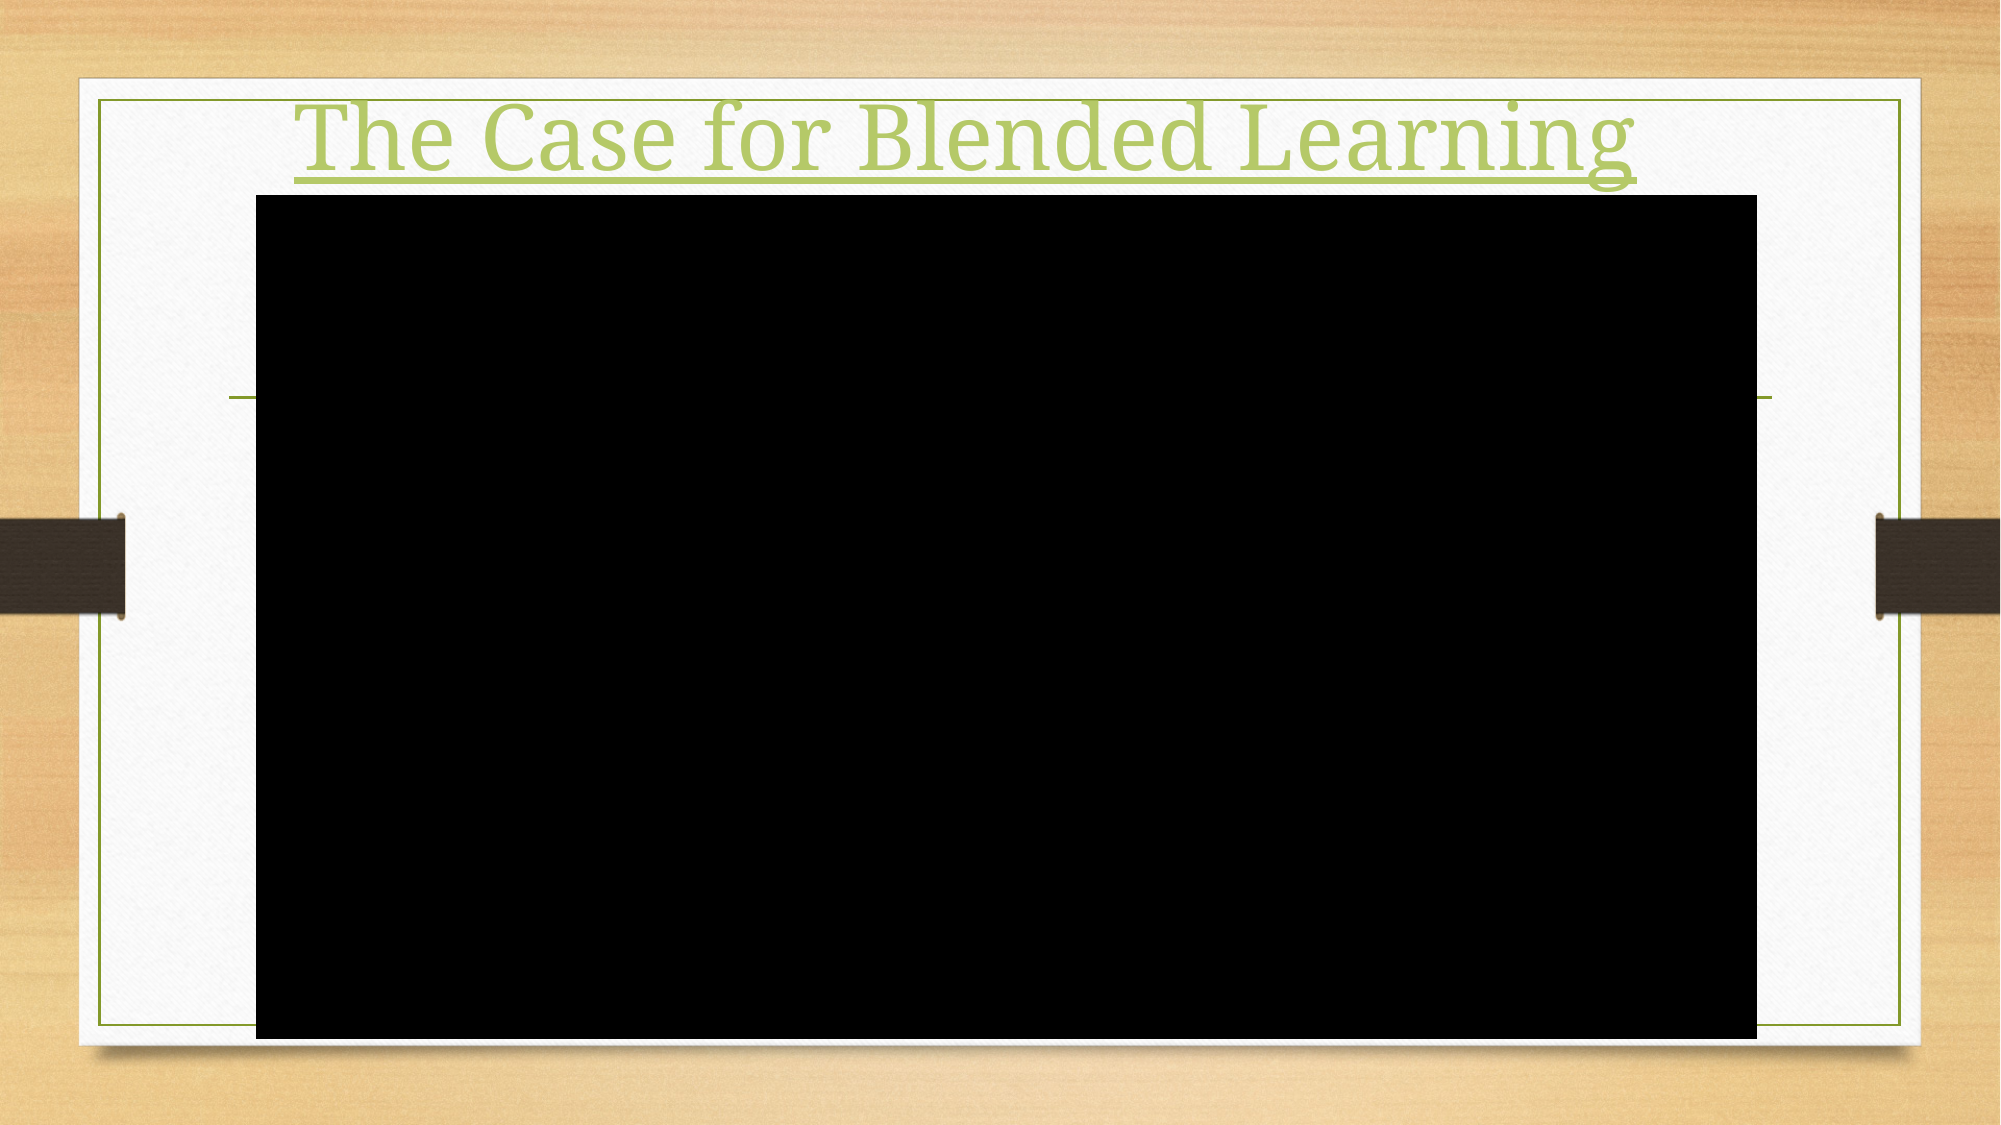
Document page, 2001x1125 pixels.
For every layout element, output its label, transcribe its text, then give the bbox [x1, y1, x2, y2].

picture [0, 0, 2001, 1125]
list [254, 194, 1758, 1040]
title The Case for Blended Learning [168, 18, 1763, 265]
